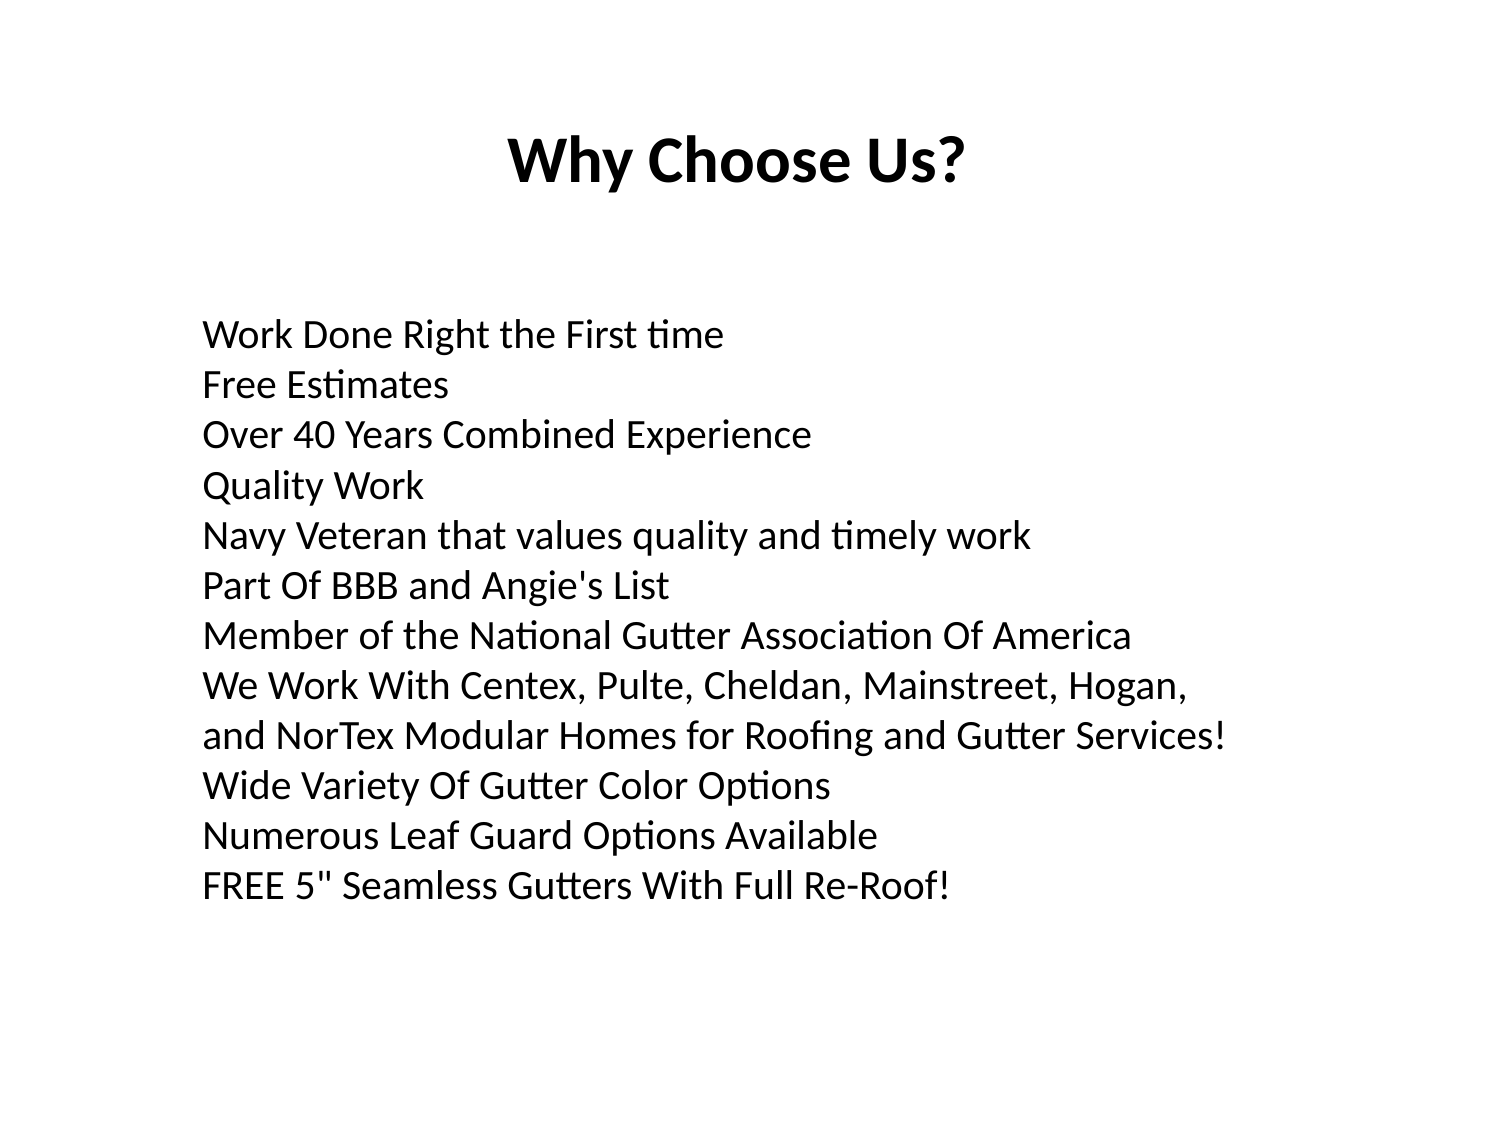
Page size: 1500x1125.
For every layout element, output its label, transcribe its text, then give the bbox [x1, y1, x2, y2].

text_box Why Choose Us? [450, 108, 1025, 249]
text_box Work Done Right the First time Free Estimates Over 40 Years Combined Experience Quality Work Navy Veteran that values quality and timely work Part Of BBB and Angie's List Member of the National Gutter Association Of America We Work With Centex, Pulte, Cheldan, Mainstreet, Hogan, and NorTex Modular Homes for Roofing and Gutter Services! Wide Variety Of Gutter Color Options Numerous Leaf Guard Options Available FREE 5" Seamless Gutters With Full Re-Roof! [187, 299, 1275, 915]
